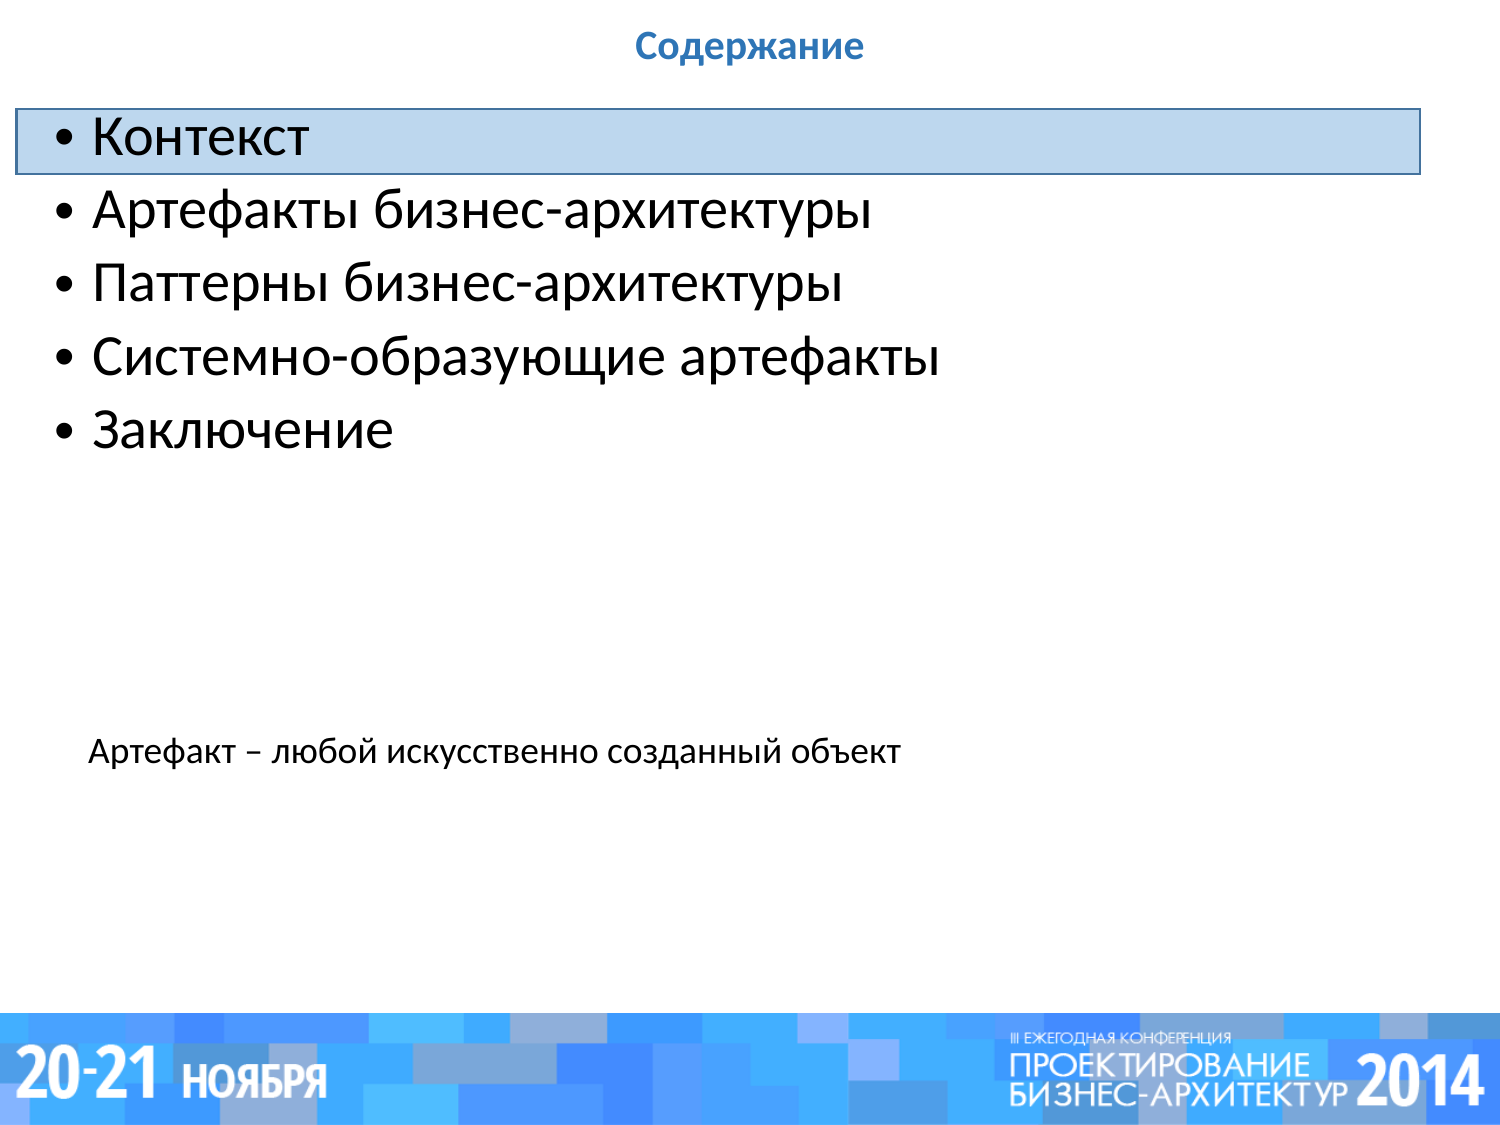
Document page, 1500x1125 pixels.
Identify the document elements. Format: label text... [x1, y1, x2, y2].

picture [0, 1013, 1500, 1125]
text_box Артефакт – любой искусственно созданный объект [73, 718, 1438, 779]
text_box [15, 108, 39, 175]
title Содержание [103, 6, 1397, 89]
list Контекст Артефакты бизнес-архитектуры Паттерны бизнес-архитектуры Системно-образующие артефакты Заключение [39, 105, 1465, 1014]
